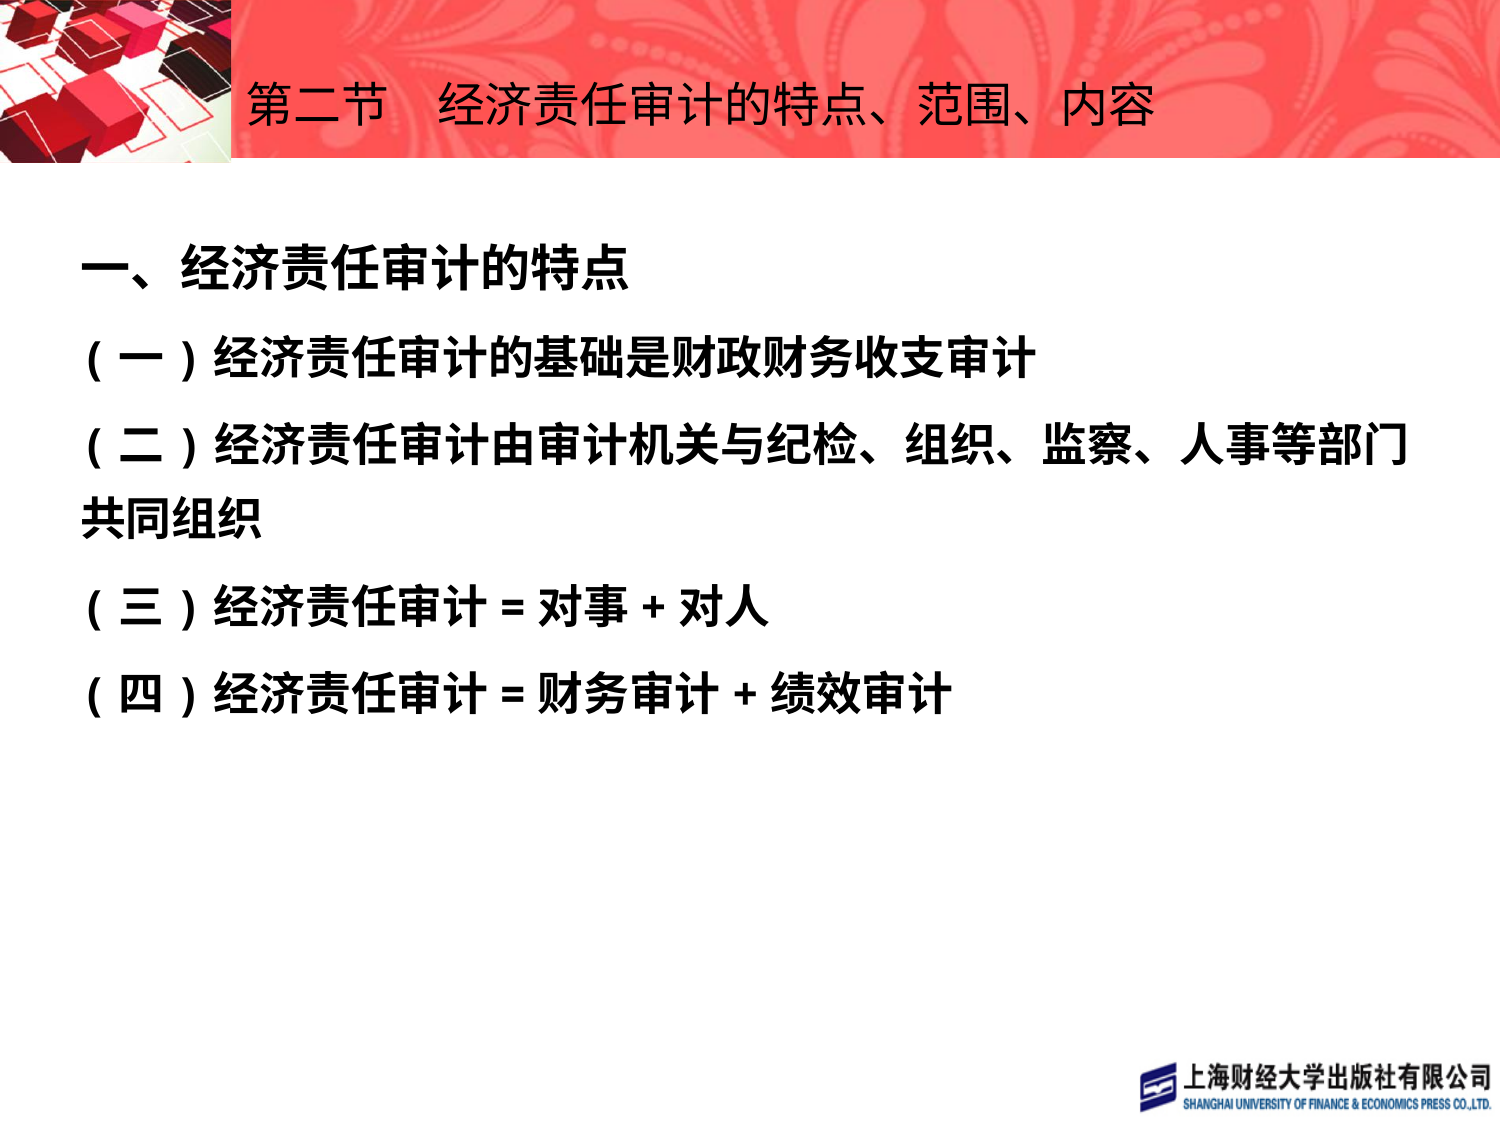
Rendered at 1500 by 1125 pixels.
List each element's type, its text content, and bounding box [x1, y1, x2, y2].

title 第二节 经济责任审计的特点、范围、内容 [230, 45, 1461, 161]
picture [1139, 1058, 1495, 1118]
list 一、经济责任审计的特点 (一)经济责任审计的基础是财政财务收支审计 (二)经济责任审计由审计机关与纪检、组织、监察、人事等部门共同组织 (三)经济责任审计=对事+对人 (四)经济责任审计=财务审计+绩效审计 [64, 208, 1425, 1047]
